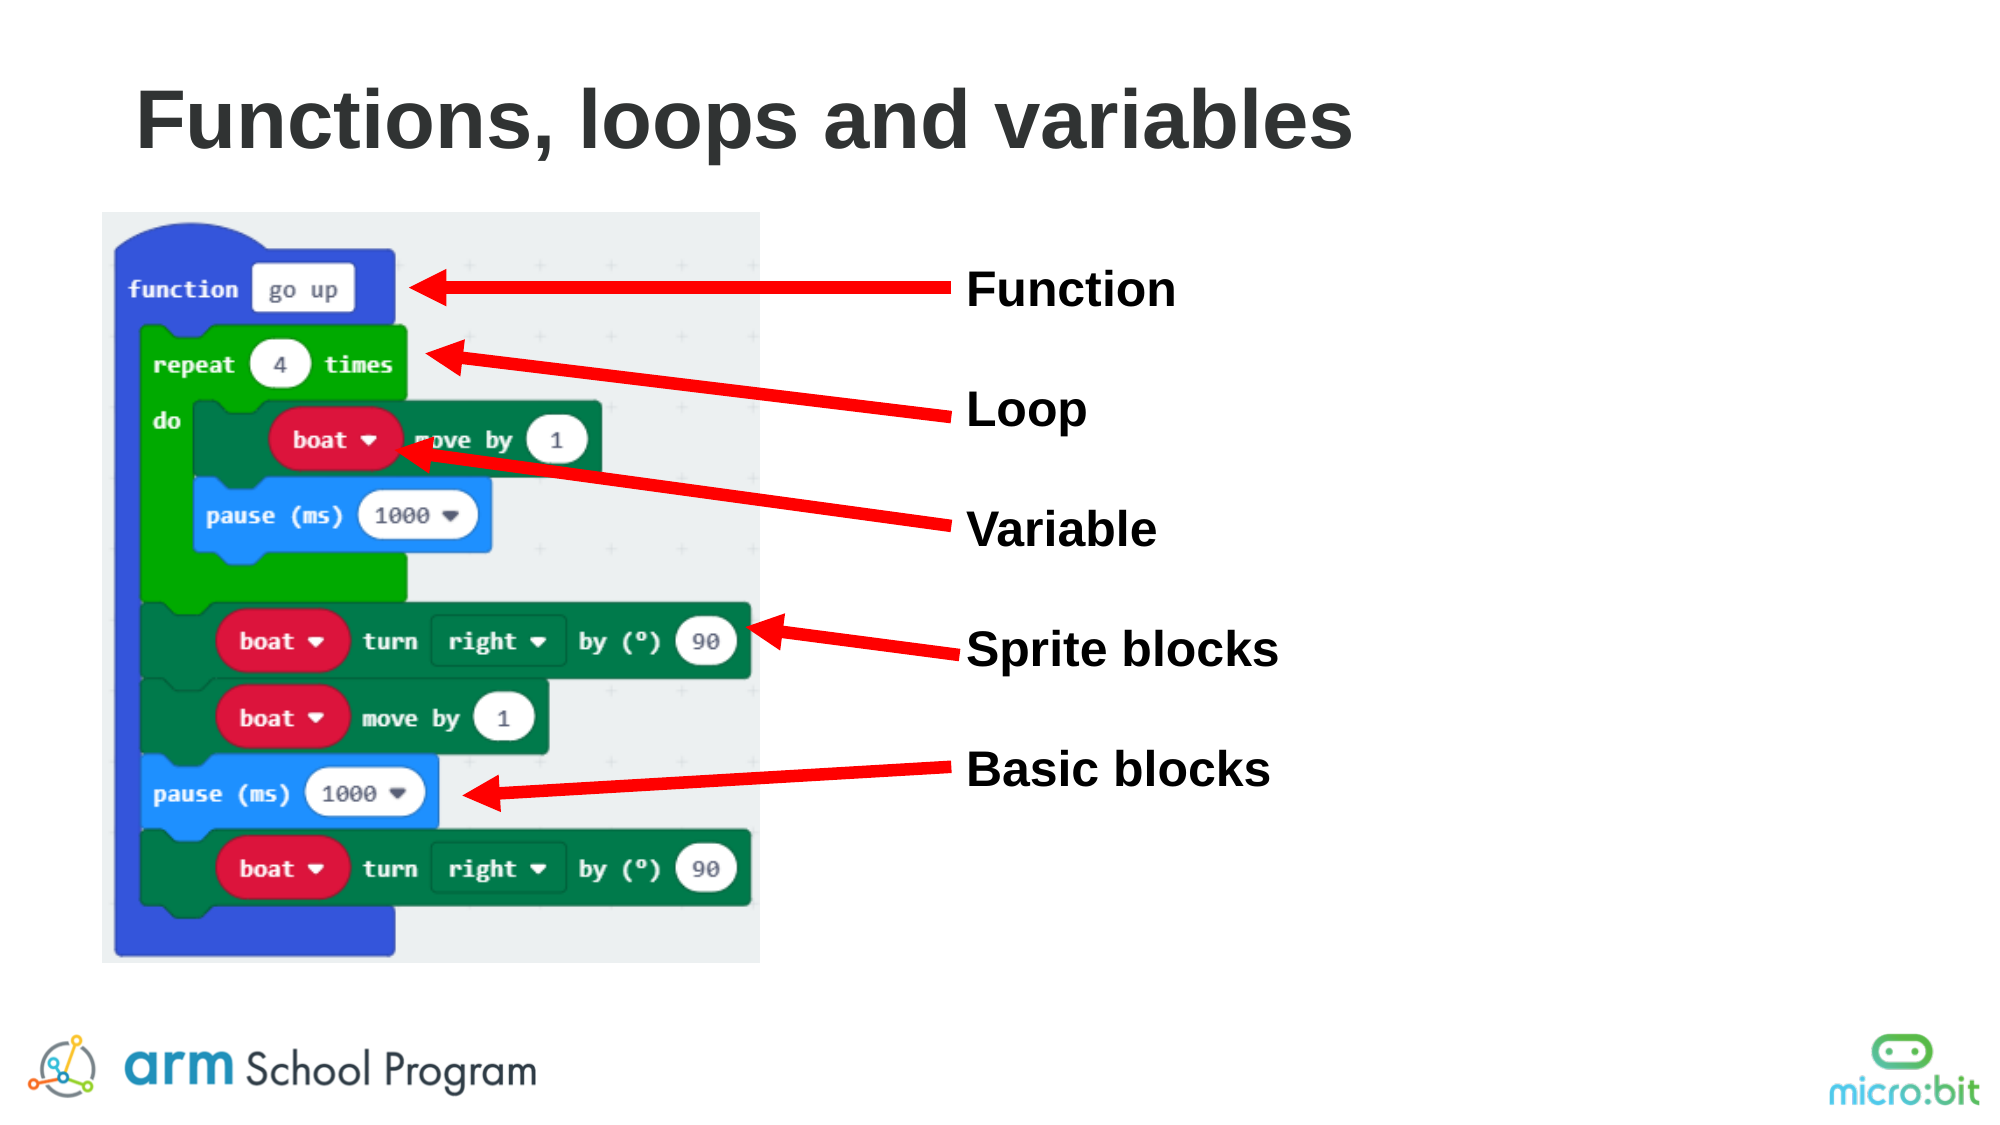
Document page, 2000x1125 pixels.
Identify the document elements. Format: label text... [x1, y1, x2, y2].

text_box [745, 626, 960, 656]
picture [20, 1029, 545, 1107]
picture [1829, 1029, 1980, 1106]
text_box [462, 766, 952, 796]
picture [101, 211, 761, 963]
text_box Function Loop Variable Sprite blocks Basic blocks [951, 248, 1898, 804]
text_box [394, 449, 952, 530]
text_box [425, 353, 952, 418]
title Functions, loops and variables [135, 58, 1798, 151]
